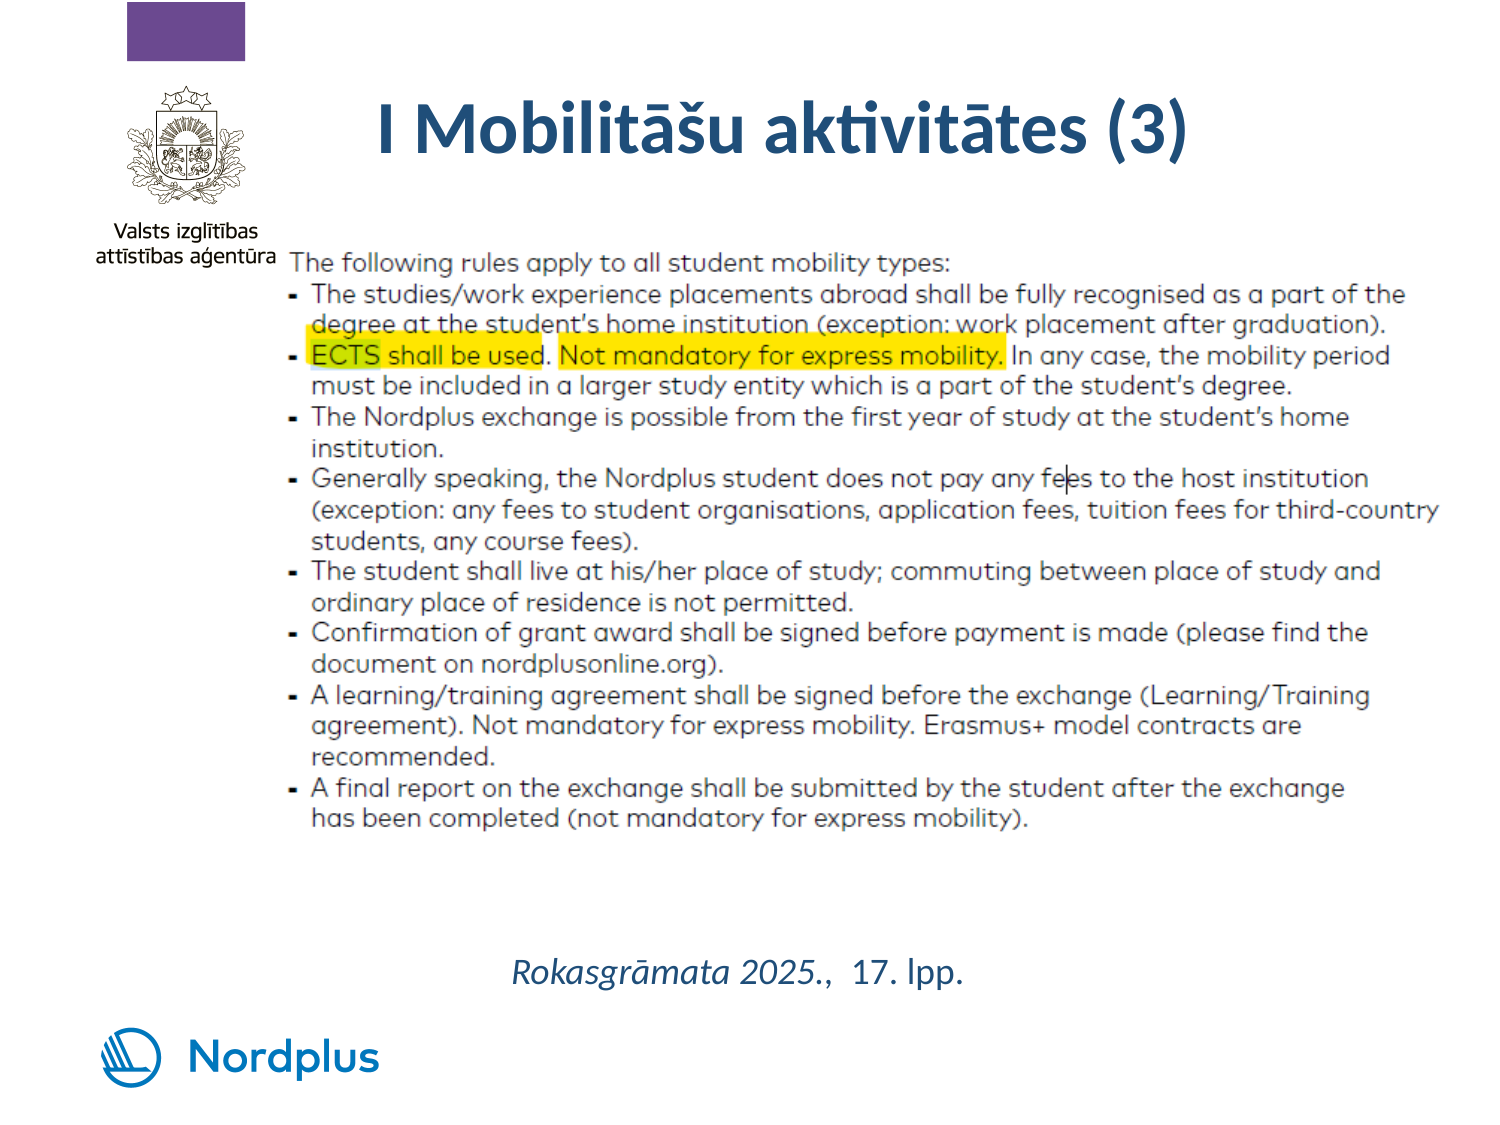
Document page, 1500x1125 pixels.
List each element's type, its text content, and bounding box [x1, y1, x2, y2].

title I Mobilitāšu aktivitātes (3) [361, 59, 1397, 199]
picture [0, 0, 1500, 1125]
text_box Rokasgrāmata 2025., 17. lpp. [487, 945, 992, 1001]
